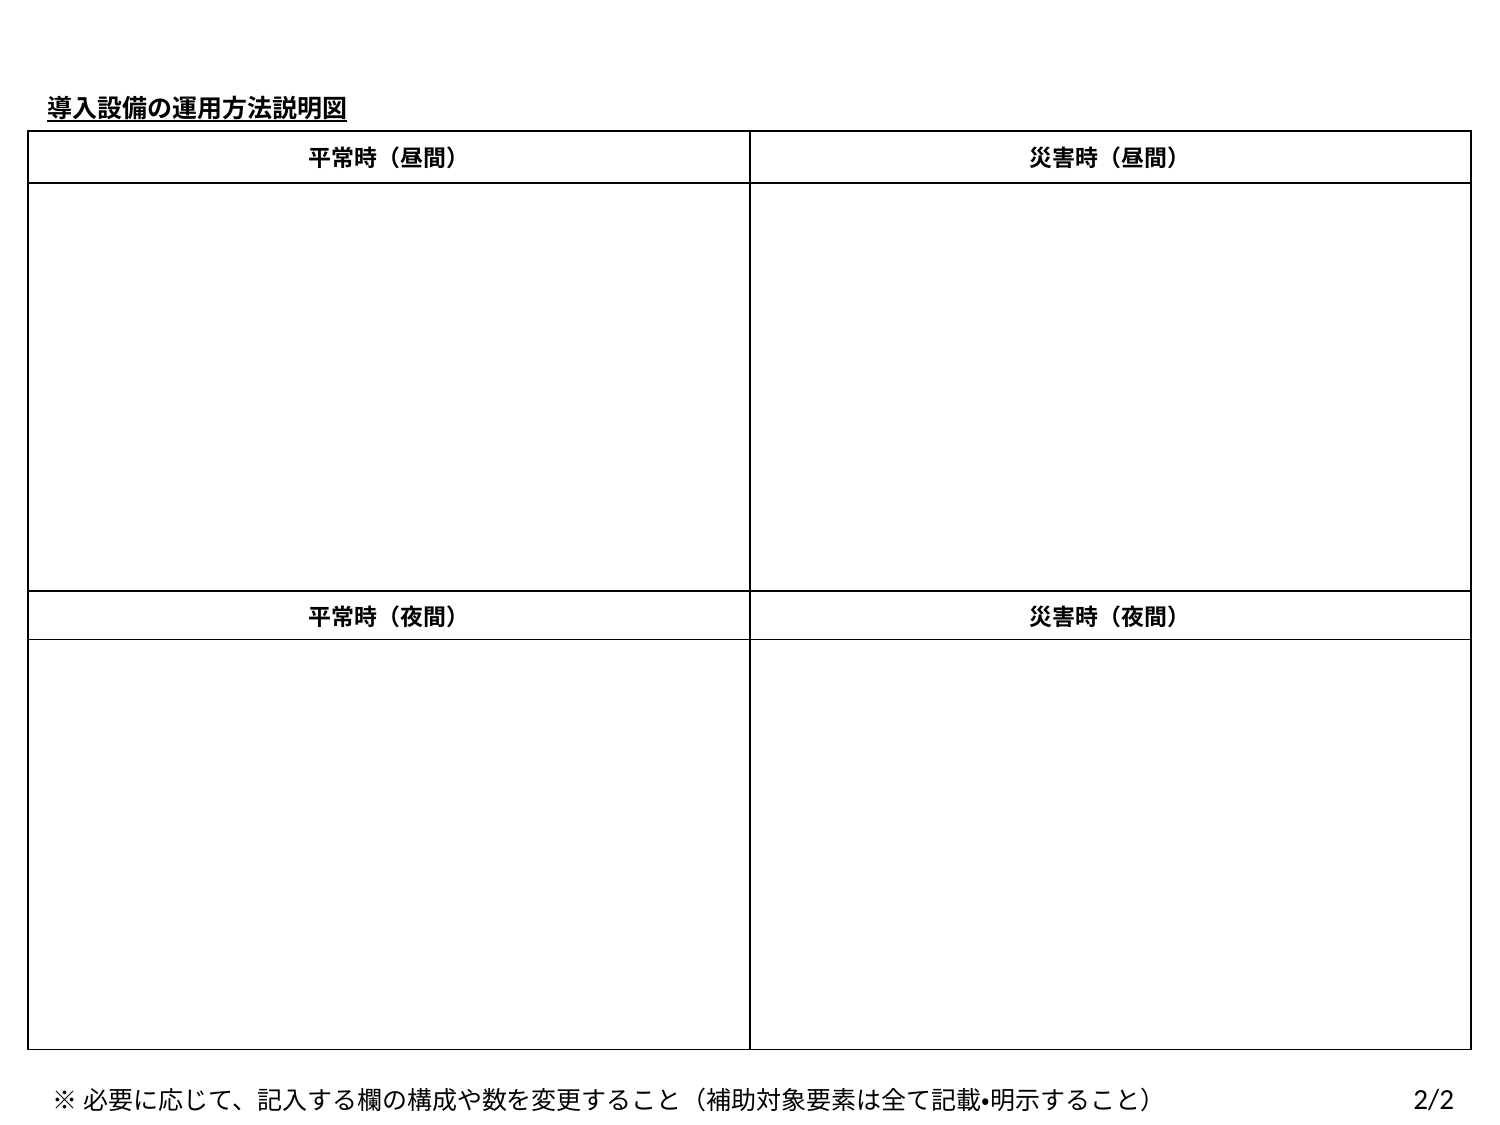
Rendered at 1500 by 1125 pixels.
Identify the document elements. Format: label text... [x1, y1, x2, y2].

table_cell 平常時（夜間） [29, 592, 749, 639]
table_header 平常時（昼間） [29, 132, 749, 182]
text_box 導入設備の運用方法説明図 [32, 85, 363, 131]
text_box ※必要に応じて、記入する欄の構成や数を変更すること（補助対象要素は全て記載・明示すること） 2/2 [37, 1073, 1476, 1123]
table_cell [29, 184, 749, 590]
table_cell [751, 640, 1470, 1049]
table_cell 災害時（夜間） [751, 592, 1470, 639]
table_header 災害時（昼間） [751, 132, 1470, 182]
table_cell [751, 184, 1470, 590]
table_cell [29, 640, 749, 1049]
